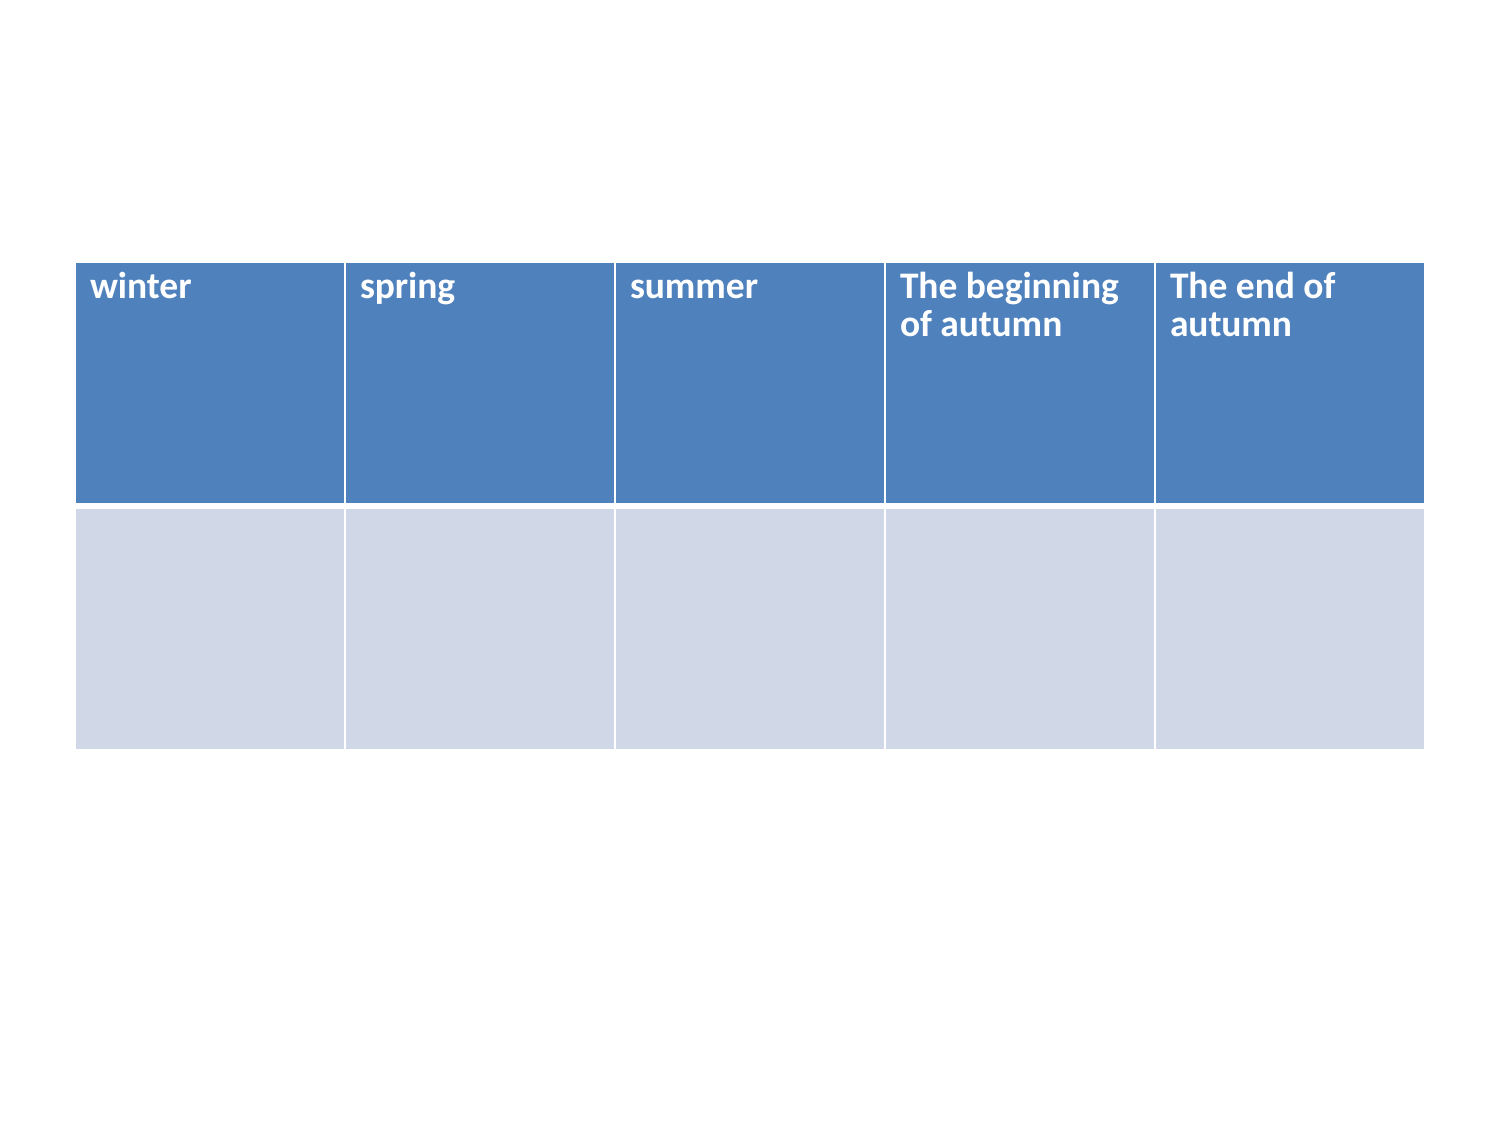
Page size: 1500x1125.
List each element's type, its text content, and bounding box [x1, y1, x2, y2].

table_header winter [76, 263, 344, 503]
table_cell [1156, 509, 1424, 749]
table_cell [616, 509, 884, 749]
table_header The end of autumn [1156, 263, 1424, 503]
table_header spring [346, 263, 614, 503]
table_cell [886, 509, 1154, 749]
table_cell [76, 509, 344, 749]
table_cell [346, 509, 614, 749]
table_header The beginning of autumn [886, 263, 1154, 503]
table_header summer [616, 263, 884, 503]
